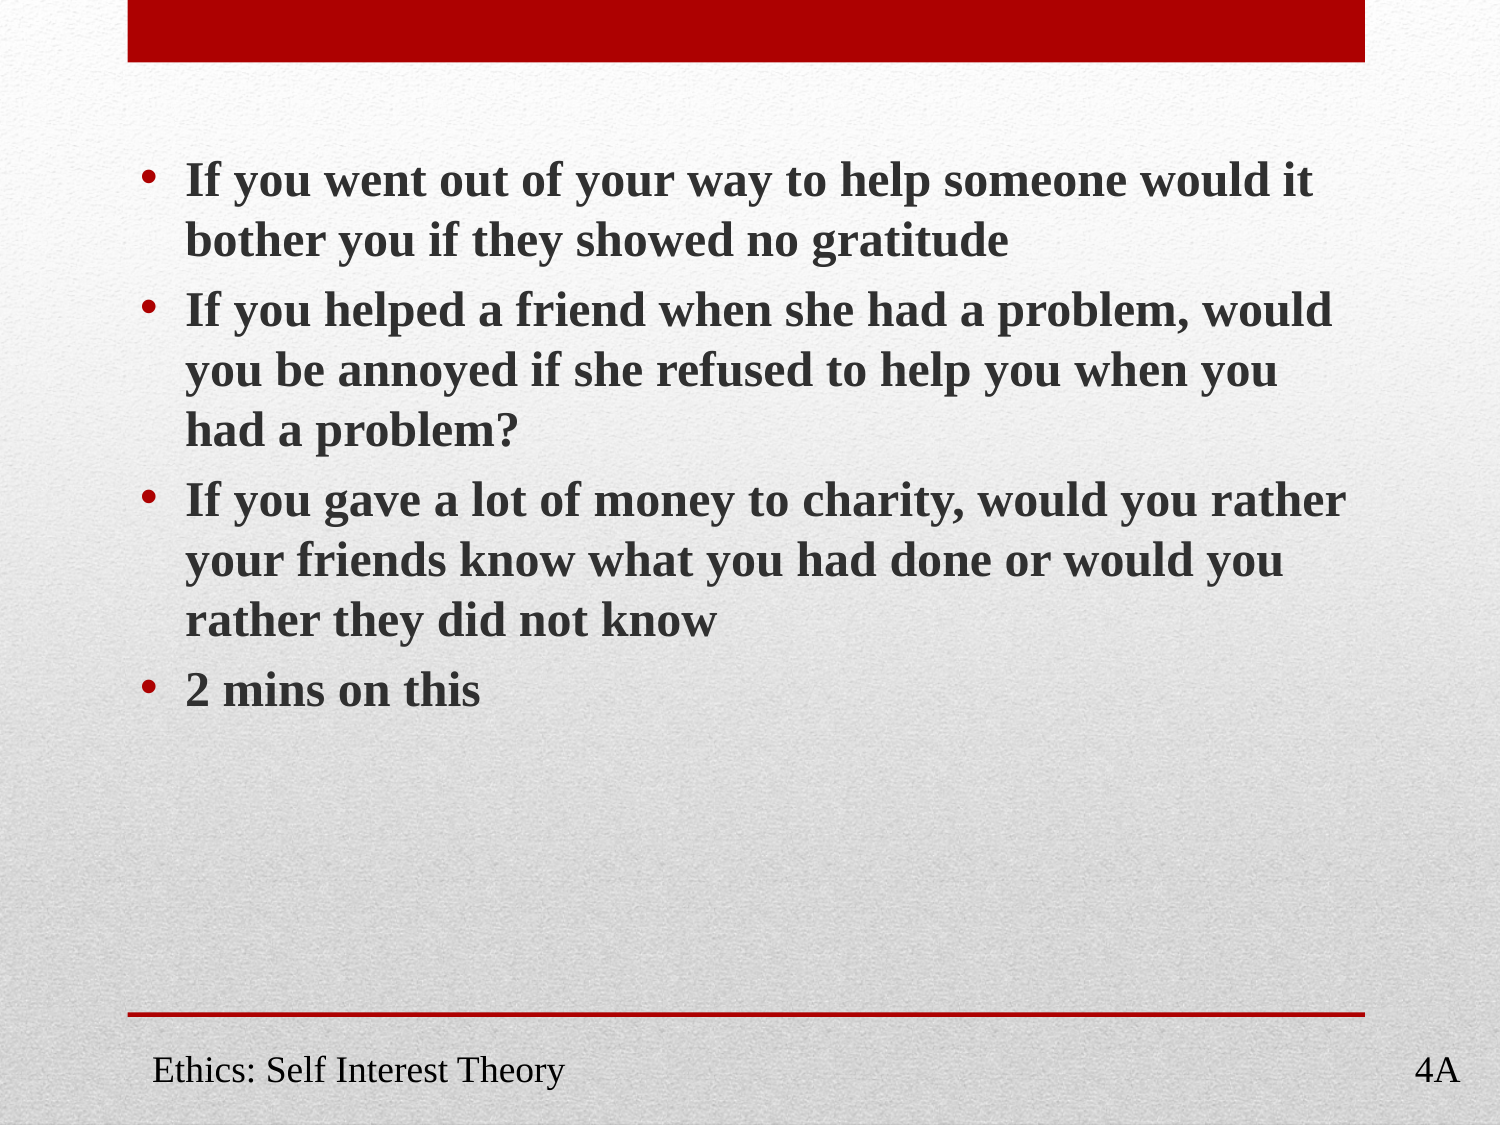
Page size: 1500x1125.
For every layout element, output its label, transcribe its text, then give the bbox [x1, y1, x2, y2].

list If you went out of your way to help someone would it bother you if they showed no gratitude If you helped a friend when she had a problem, would you be annoyed if she refused to help you when you had a problem? If you gave a lot of money to charity, would you rather your friends know what you had done or would you rather they did not know 2 mins on this [125, 112, 1363, 750]
